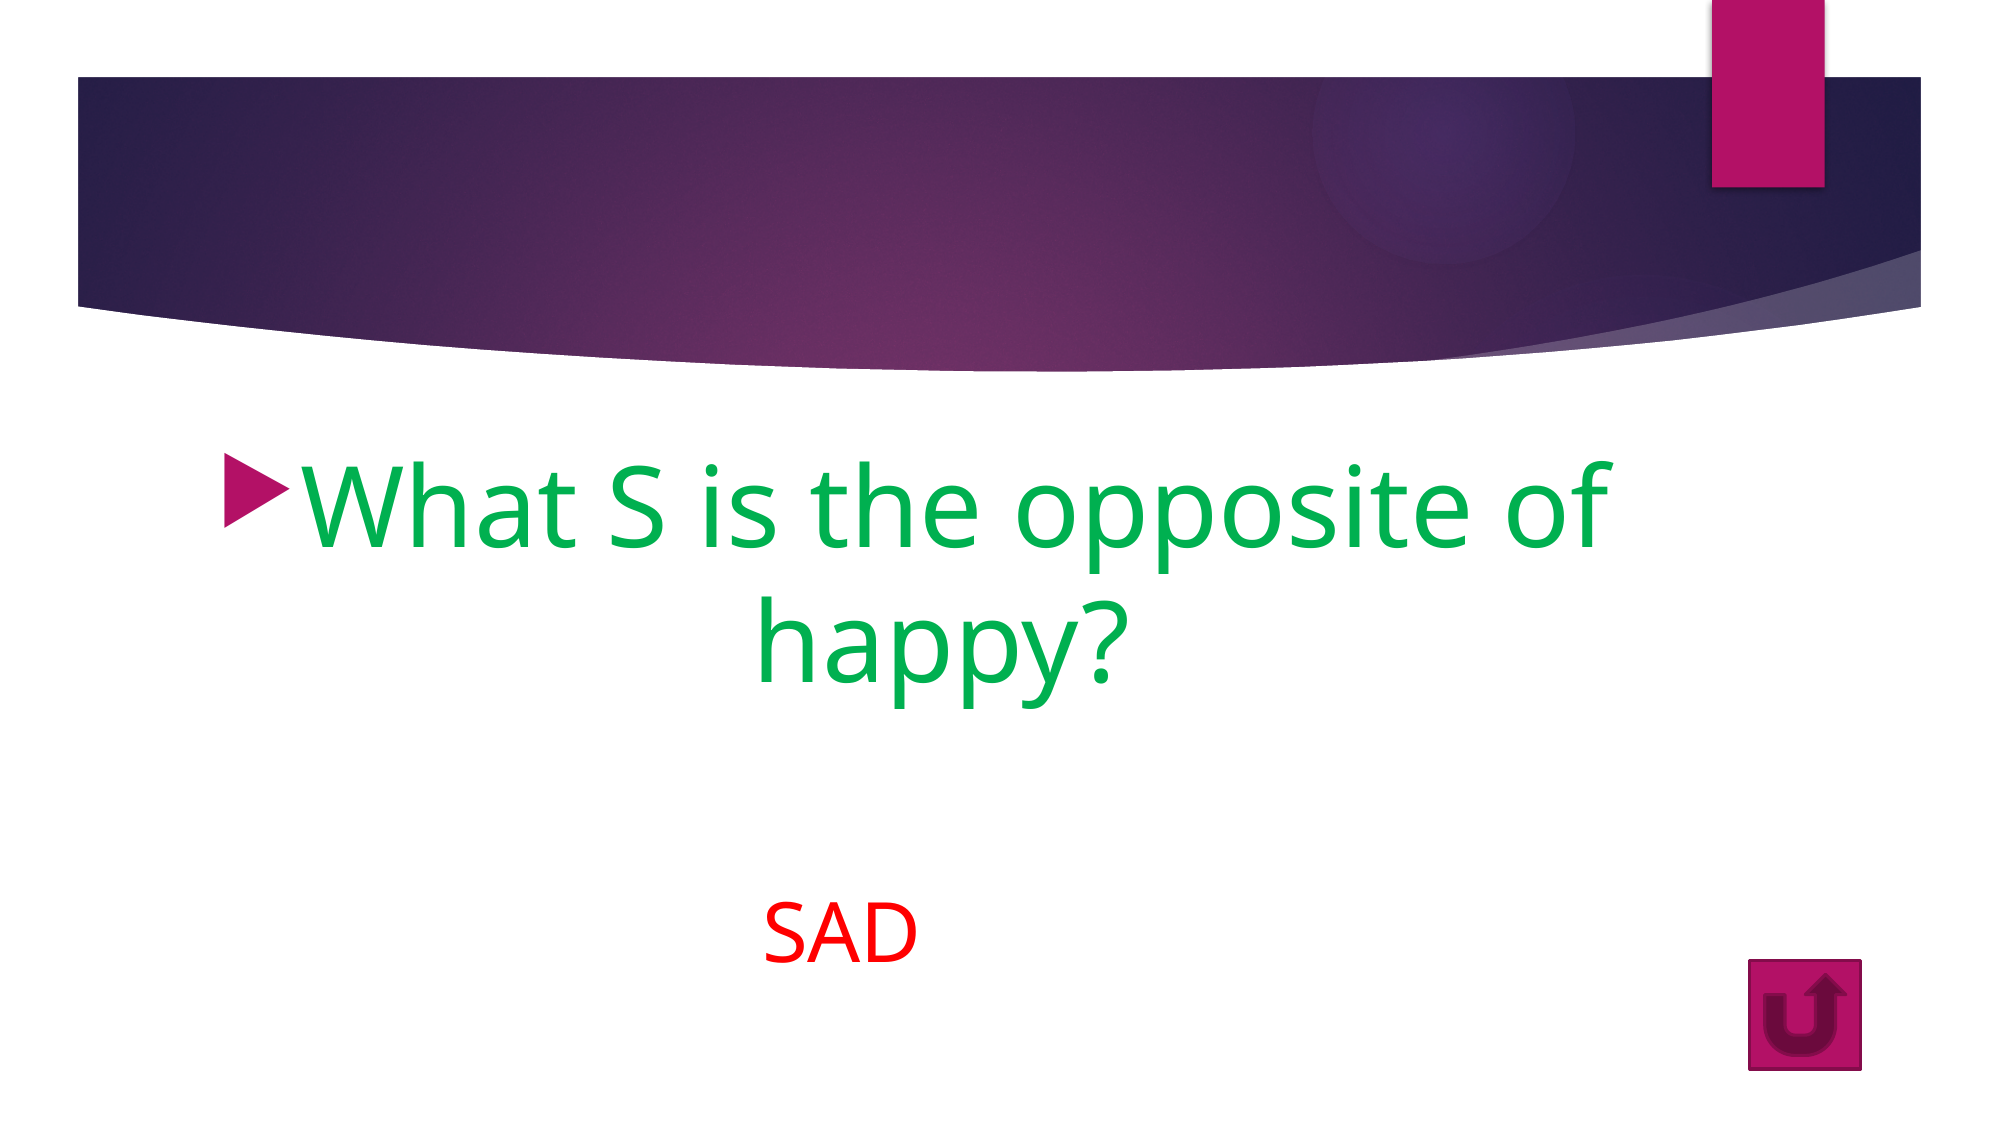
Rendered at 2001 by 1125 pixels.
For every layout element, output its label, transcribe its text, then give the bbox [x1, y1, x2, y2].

list What S is the opposite of happy? [189, 427, 1638, 988]
text_box [1748, 959, 1862, 1071]
text_box SAD [747, 871, 1222, 987]
